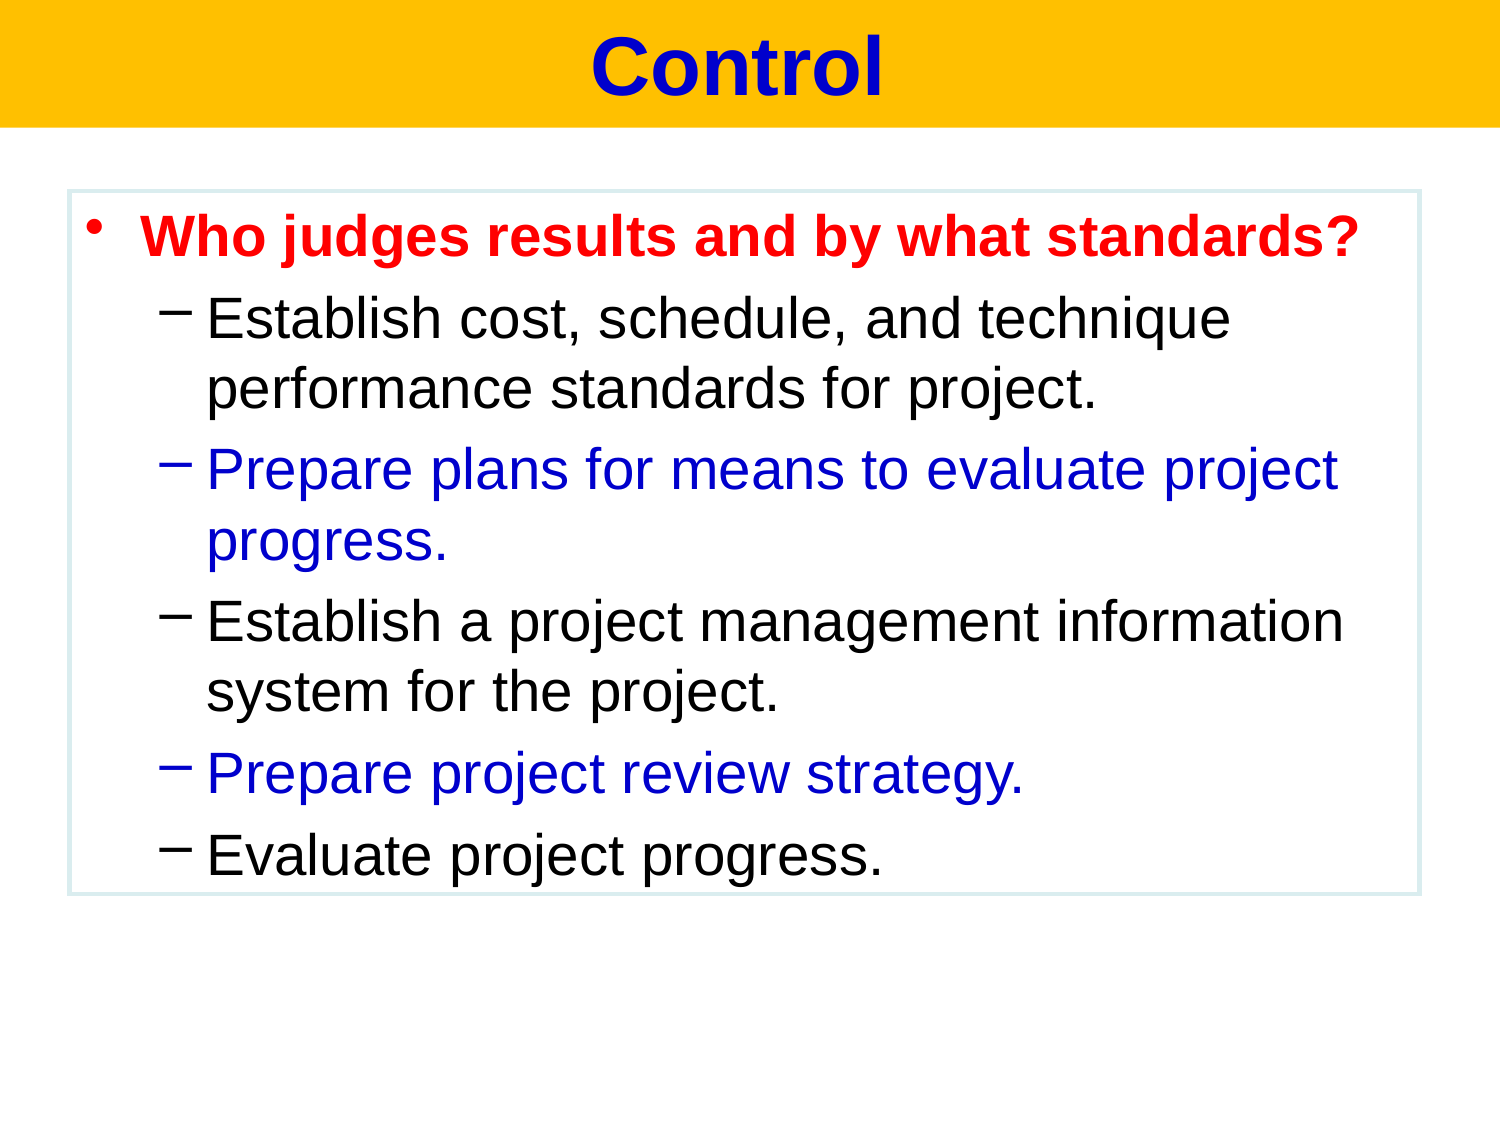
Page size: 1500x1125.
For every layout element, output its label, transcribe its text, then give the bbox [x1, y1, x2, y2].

list Who judges results and by what standards? Establish cost, schedule, and technique performance standards for project. Prepare plans for means to evaluate project progress. Establish a project management information system for the project. Prepare project review strategy. Evaluate project progress. [67, 189, 1422, 896]
text_box Control [0, 0, 1500, 128]
